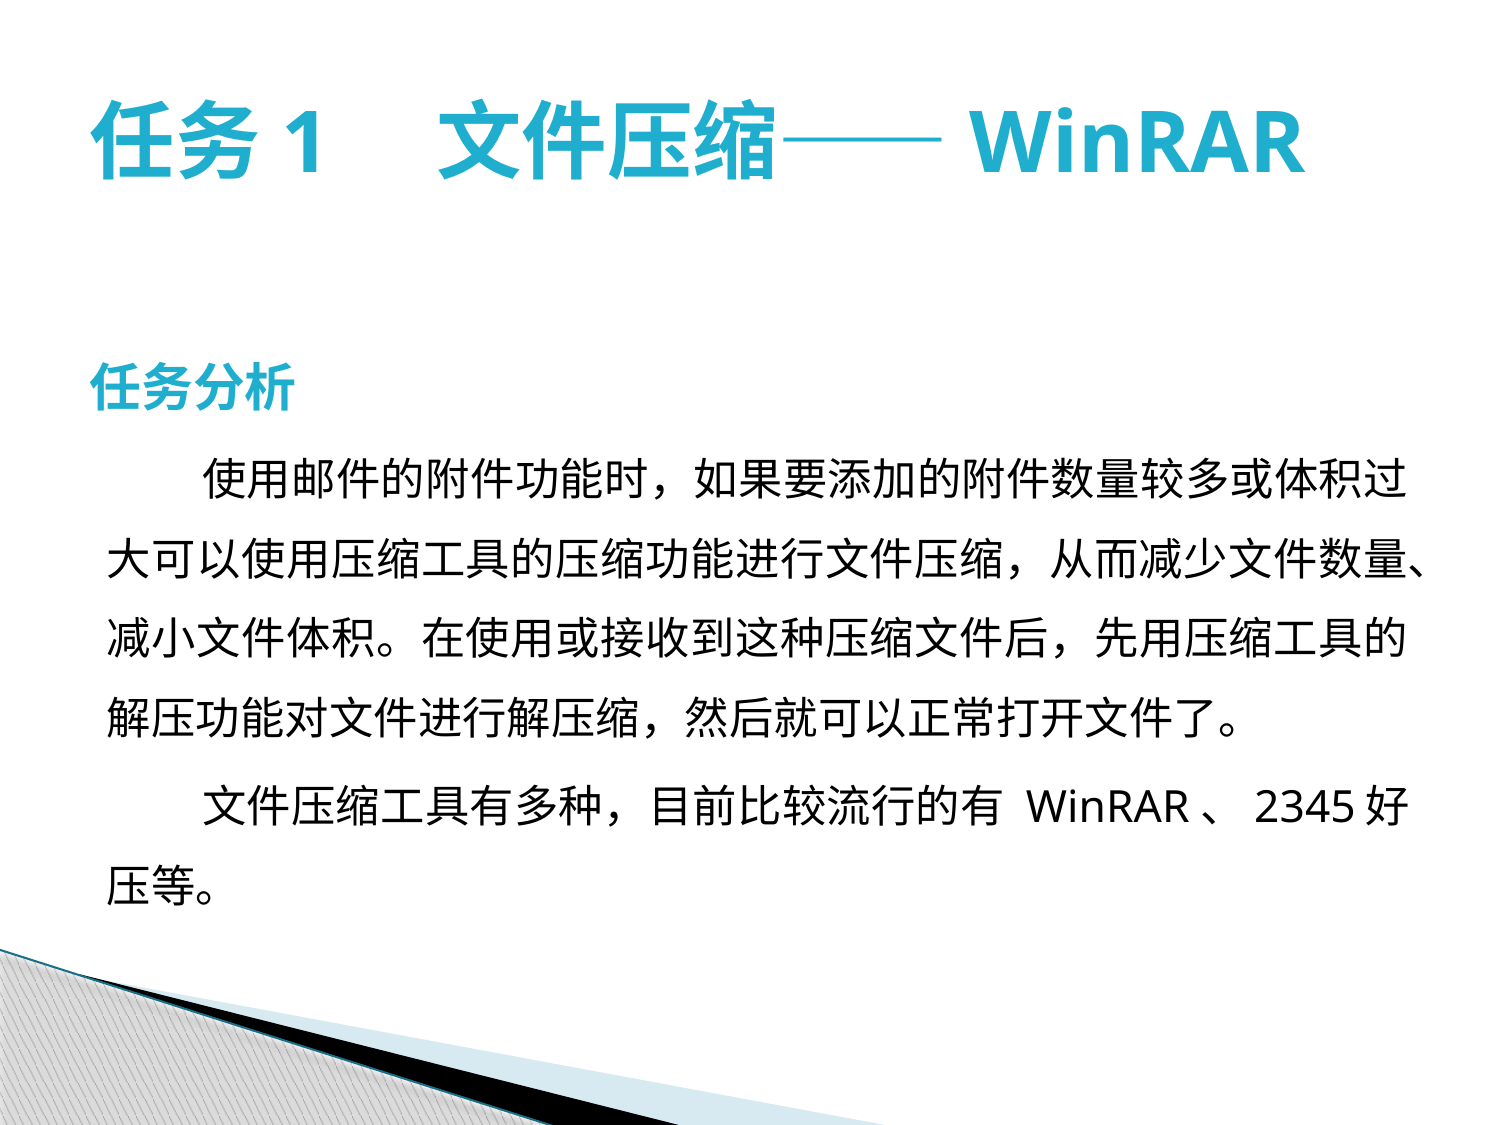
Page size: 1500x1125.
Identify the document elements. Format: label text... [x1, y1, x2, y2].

title 任务1 文件压缩——WinRAR [75, 45, 1425, 233]
list 任务分析 使用邮件的附件功能时，如果要添加的附件数量较多或体积过大可以使用压缩工具的压缩功能进行文件压缩，从而减少文件数量、减小文件体积。在使用或接收到这种压缩文件后，先用压缩工具的解压功能对文件进行解压缩，然后就可以正常打开文件了。 文件压缩工具有多种，目前比较流行的有 WinRAR、2345好压等。 [75, 309, 1425, 953]
